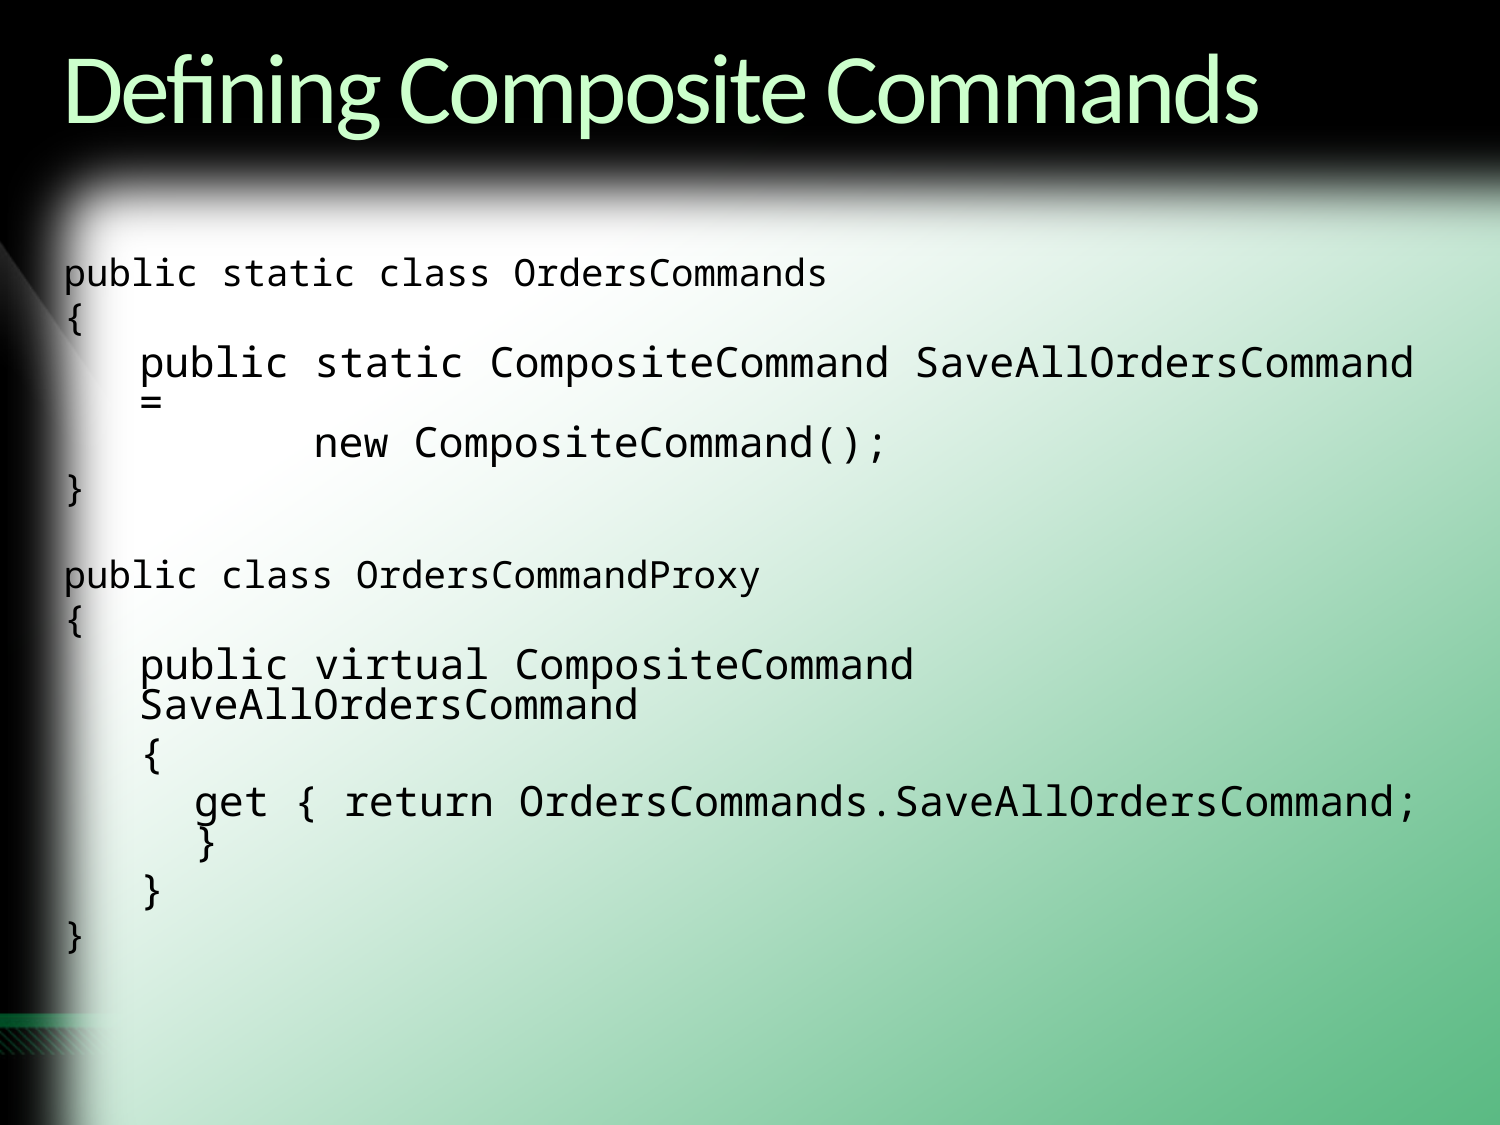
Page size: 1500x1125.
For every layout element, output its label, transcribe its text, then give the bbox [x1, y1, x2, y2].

picture [0, 0, 1500, 1125]
list public static class OrdersCommands { public static CompositeCommand SaveAllOrdersCommand = new CompositeCommand(); } public class OrdersCommandProxy { public virtual CompositeCommand SaveAllOrdersCommand { get { return OrdersCommands.SaveAllOrdersCommand; } } } [63, 257, 1433, 1067]
title Defining Composite Commands [62, 37, 1438, 147]
